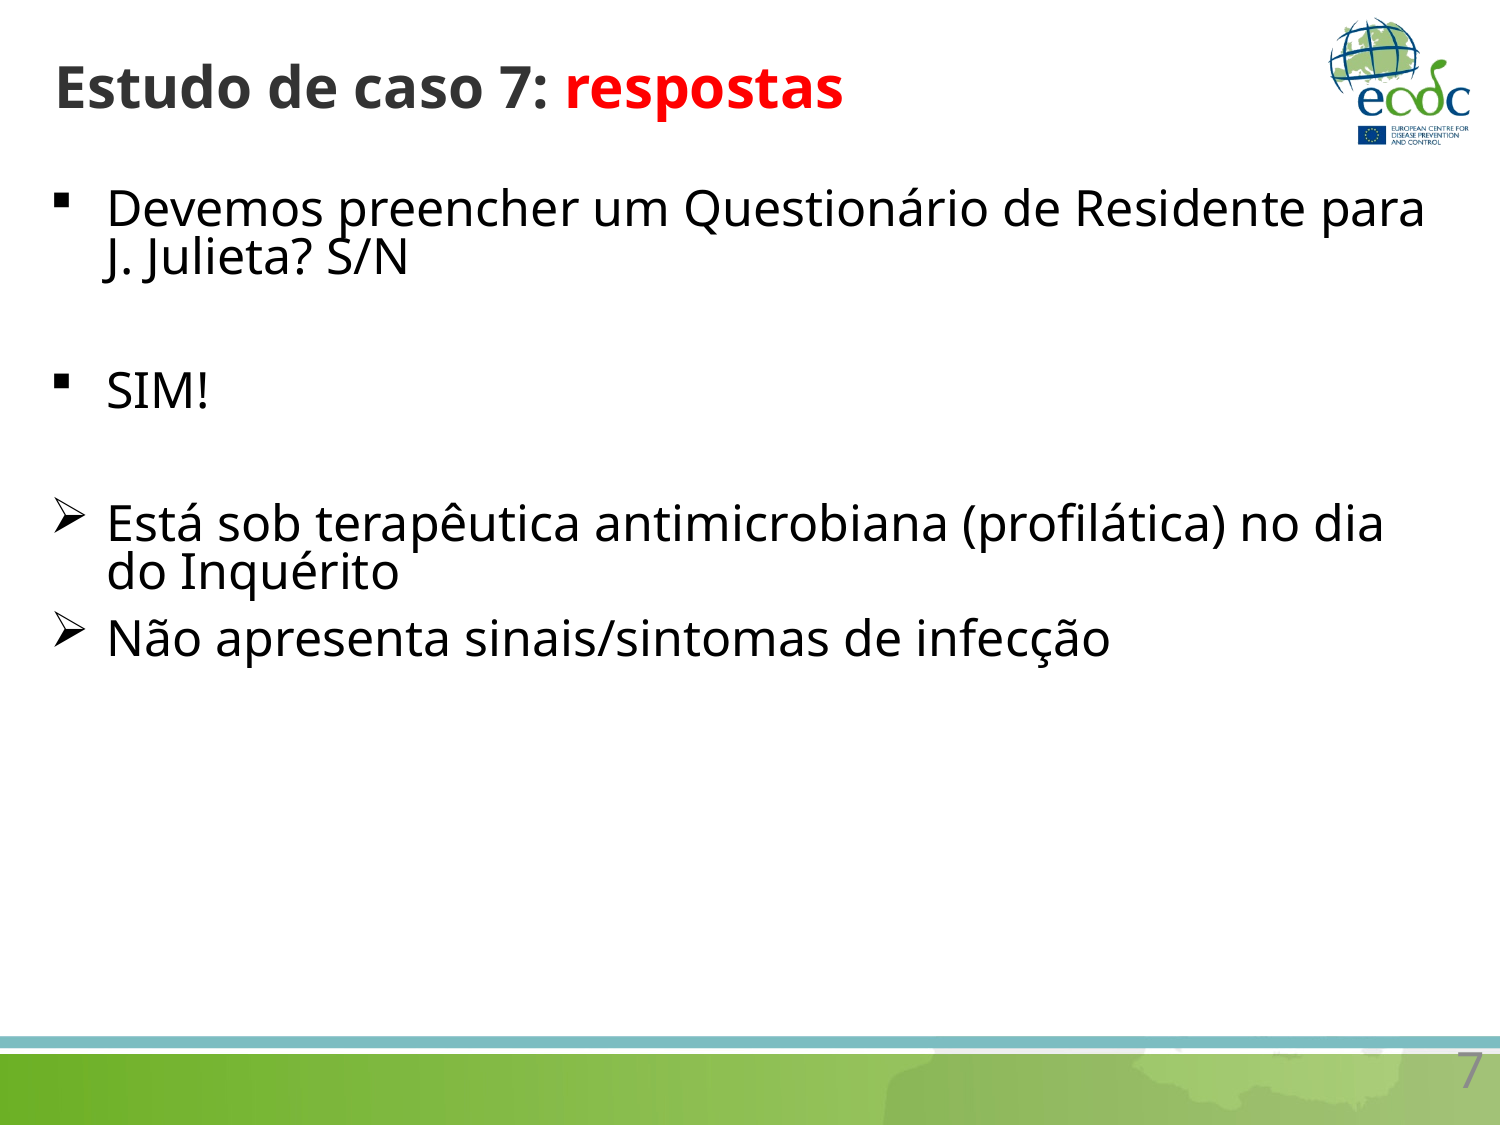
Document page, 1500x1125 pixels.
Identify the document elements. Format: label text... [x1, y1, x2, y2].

slide_number 7 [1149, 1042, 1500, 1103]
title Estudo de caso 7: respostas [54, 58, 1405, 152]
picture [1328, 17, 1473, 148]
picture [0, 1036, 1500, 1125]
list Devemos preencher um Questionário de Residente para J. Julieta? S/N SIM! Está sob terapêutica antimicrobiana (profilática) no dia do Inquérito Não apresenta sinais/sintomas de infecção [49, 188, 1450, 1015]
